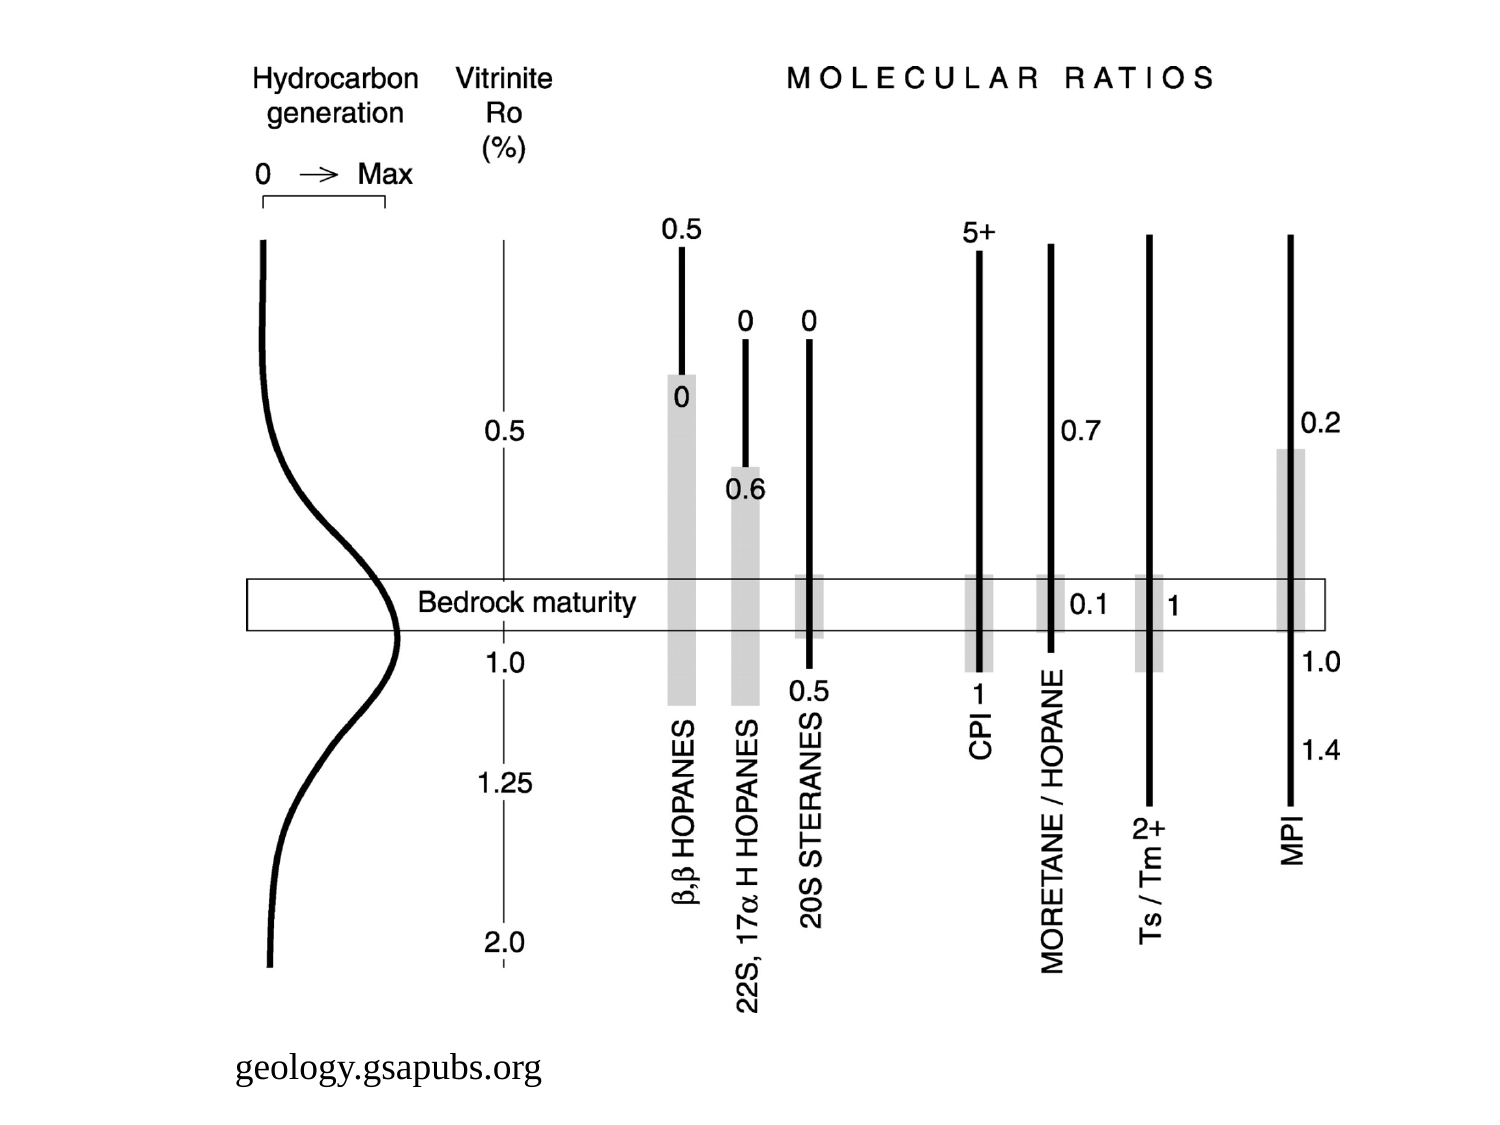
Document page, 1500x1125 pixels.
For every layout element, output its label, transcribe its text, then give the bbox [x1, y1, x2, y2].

text_box geology.gsapubs.org [220, 1034, 558, 1095]
picture [246, 66, 1340, 1013]
